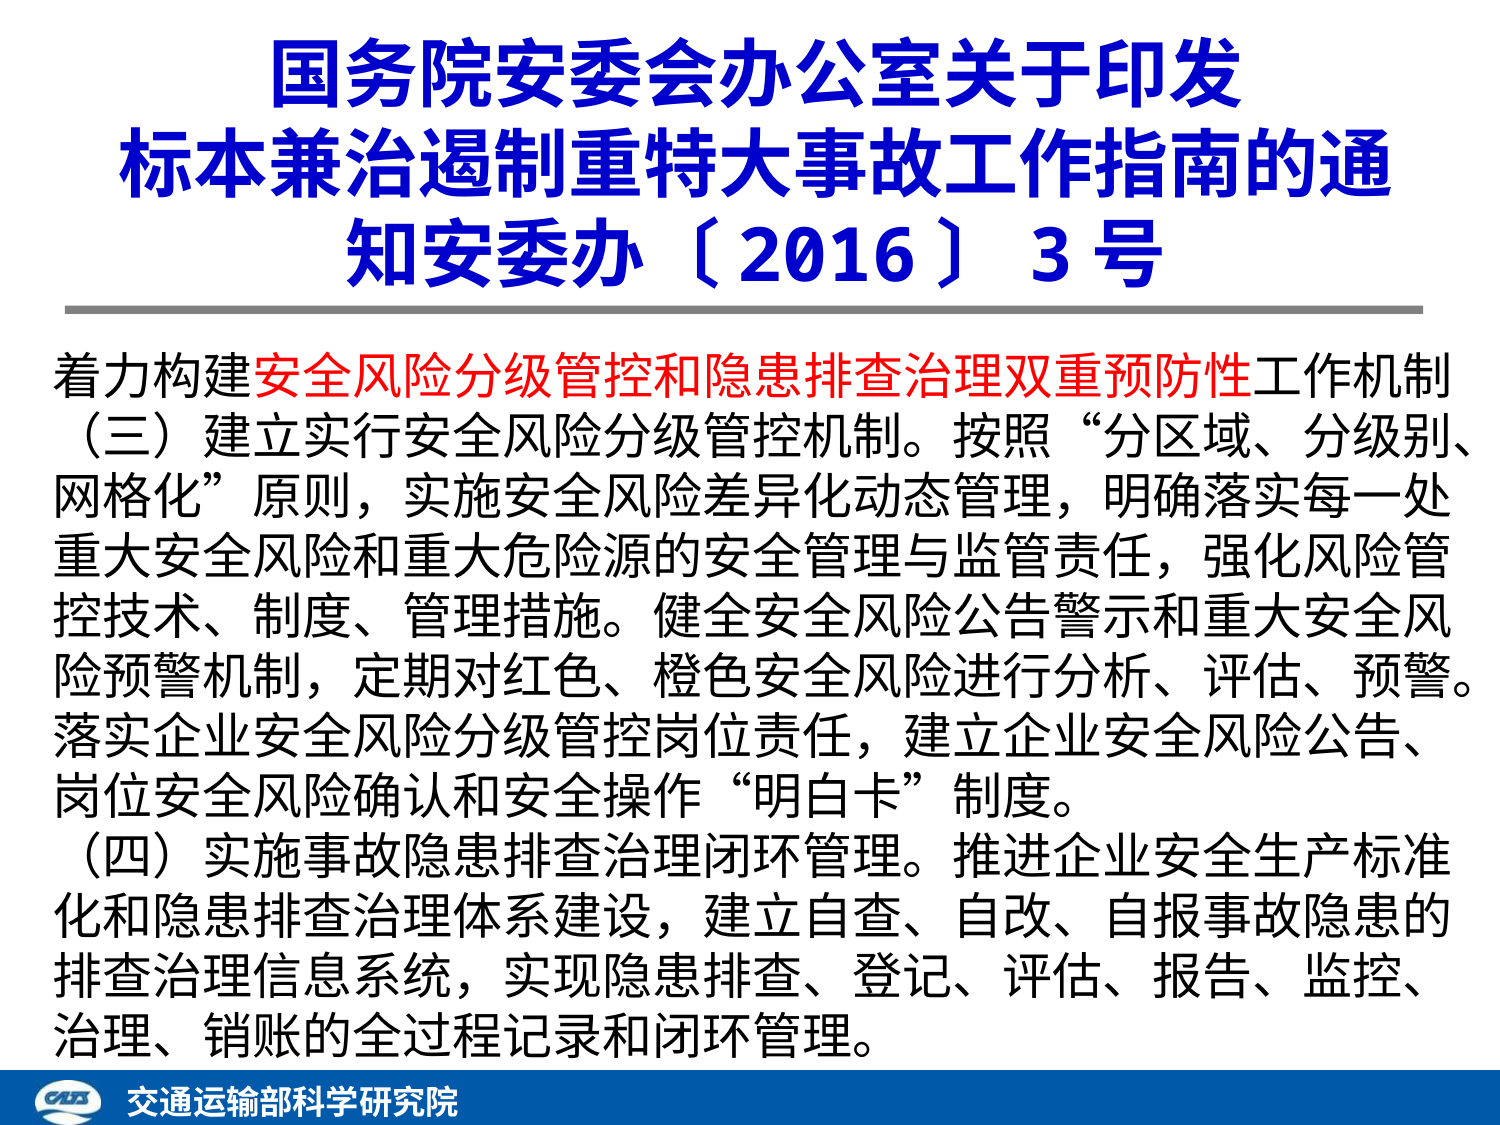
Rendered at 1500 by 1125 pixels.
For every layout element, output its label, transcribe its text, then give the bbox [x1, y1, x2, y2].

text_box 国务院安委会办公室关于印发 标本兼治遏制重特大事故工作指南的通知安委办〔2016〕3号 [76, 19, 1436, 304]
text_box 着力构建安全风险分级管控和隐患排查治理双重预防性工作机制 （三）建立实行安全风险分级管控机制。按照“分区域、分级别、网格化”原则，实施安全风险差异化动态管理，明确落实每一处重大安全风险和重大危险源的安全管理与监管责任，强化风险管控技术、制度、管理措施。健全安全风险公告警示和重大安全风险预警机制，定期对红色、橙色安全风险进行分析、评估、预警。落实企业安全风险分级管控岗位责任，建立企业安全风险公告、岗位安全风险确认和安全操作“明白卡”制度。 （四）实施事故隐患排查治理闭环管理。推进企业安全生产标准化和隐患排查治理体系建设，建立自查、自改、自报事故隐患的排查治理信息系统，实现隐患排查、登记、评估、报告、监控、治理、销账的全过程记录和闭环管理。 [38, 306, 1500, 1072]
picture [0, 1070, 1500, 1125]
